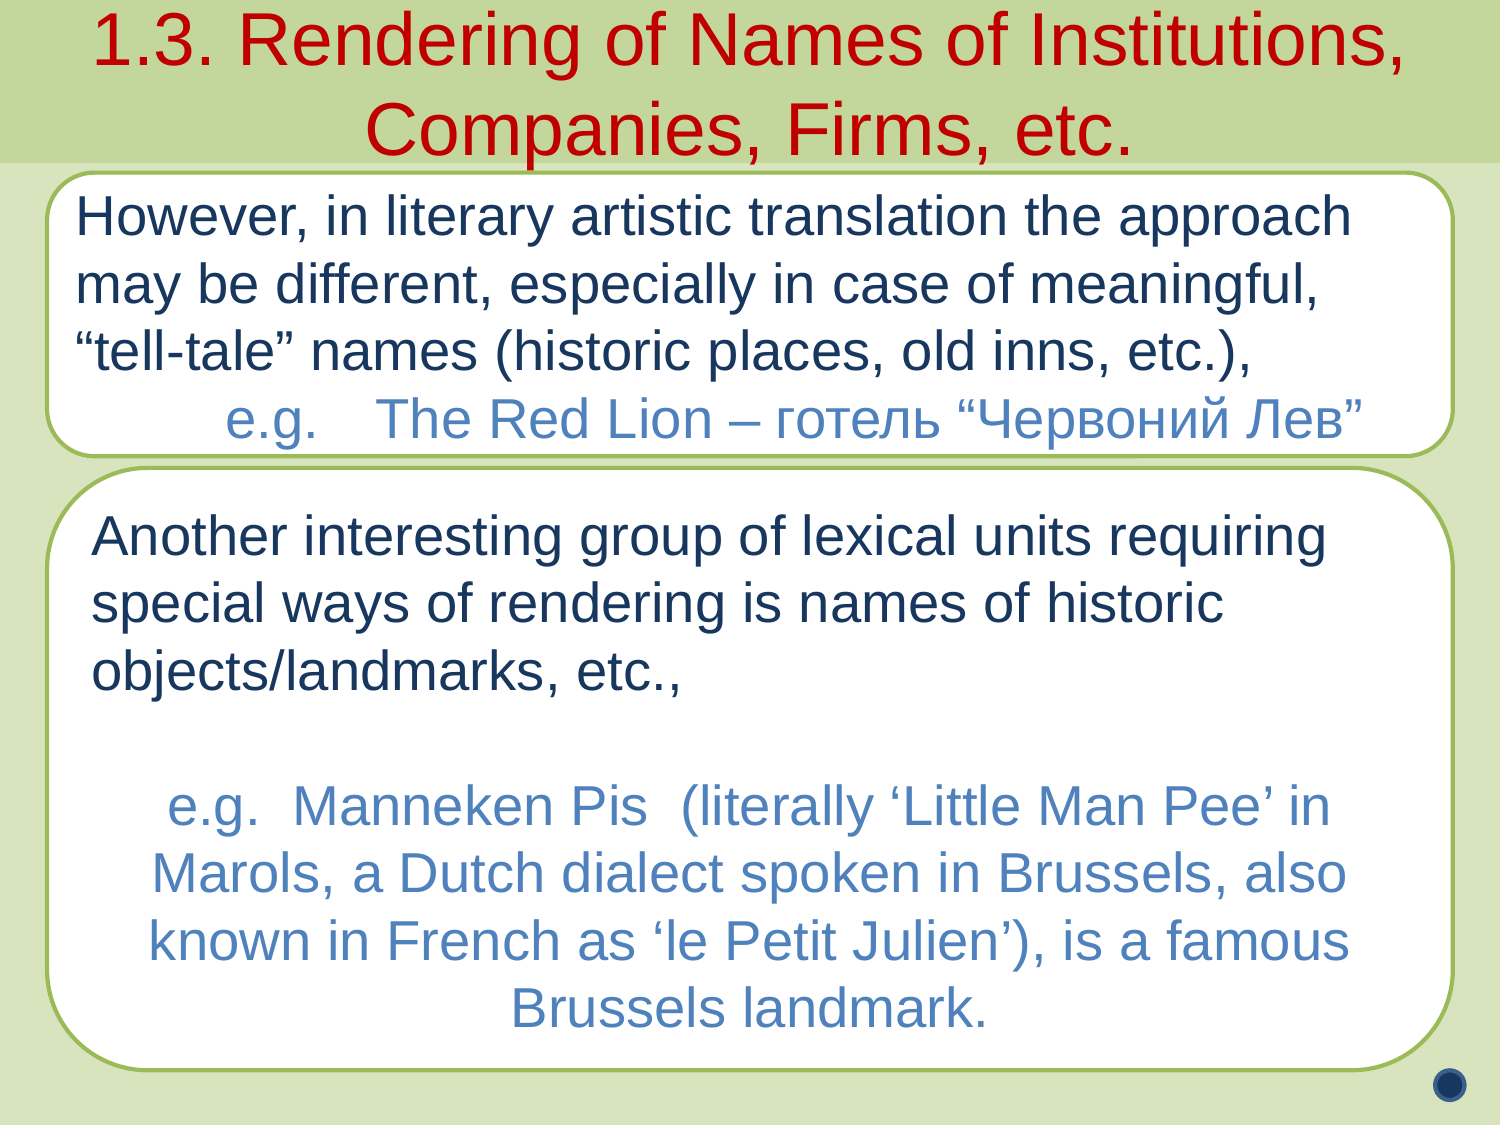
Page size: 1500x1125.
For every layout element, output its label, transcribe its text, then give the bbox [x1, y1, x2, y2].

text_box However, in literary artistic translation the approach may be different, especially in case of meaningful, “tell-tale” names (historic places, old inns, etc.), e.g. The Red Lion – готель “Червоний Лев” [44, 170, 1455, 459]
text_box 1.3. Rendering of Names of Institutions, Companies, Firms, etc. [0, 0, 1500, 163]
text_box Another interesting group of lexical units requiring special ways of rendering is names of historic objects/landmarks, etc., e.g. Manneken Pis (literally ‘Little Man Pee’ in Marols, a Dutch dialect spoken in Brussels, also known in French as ‘le Petit Julien’), is a famous Brussels landmark. [44, 465, 1455, 1073]
text_box [1433, 1068, 1467, 1103]
